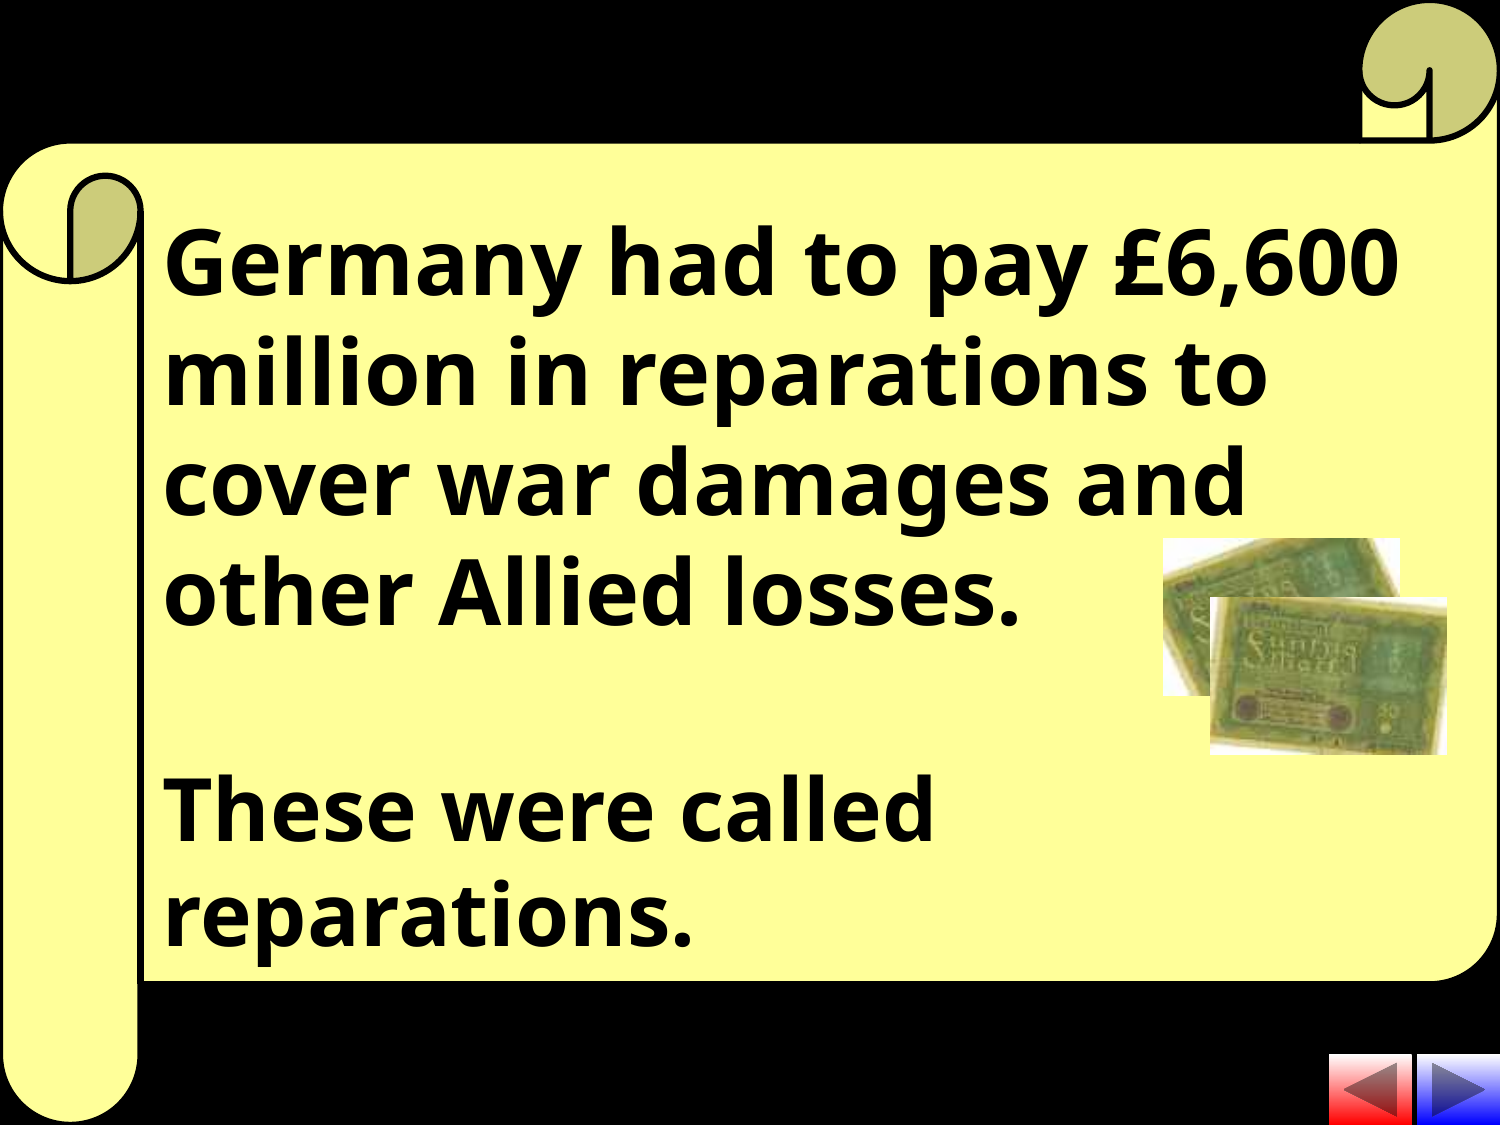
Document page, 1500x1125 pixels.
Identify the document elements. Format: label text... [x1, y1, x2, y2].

text_box Germany had to pay £6,600 million in reparations to cover war damages and other Allied losses. These were called reparations. [147, 196, 1500, 971]
text_box [1328, 1054, 1412, 1125]
text_box [1417, 1054, 1500, 1125]
picture [1163, 538, 1447, 755]
text_box [0, 0, 1500, 1125]
